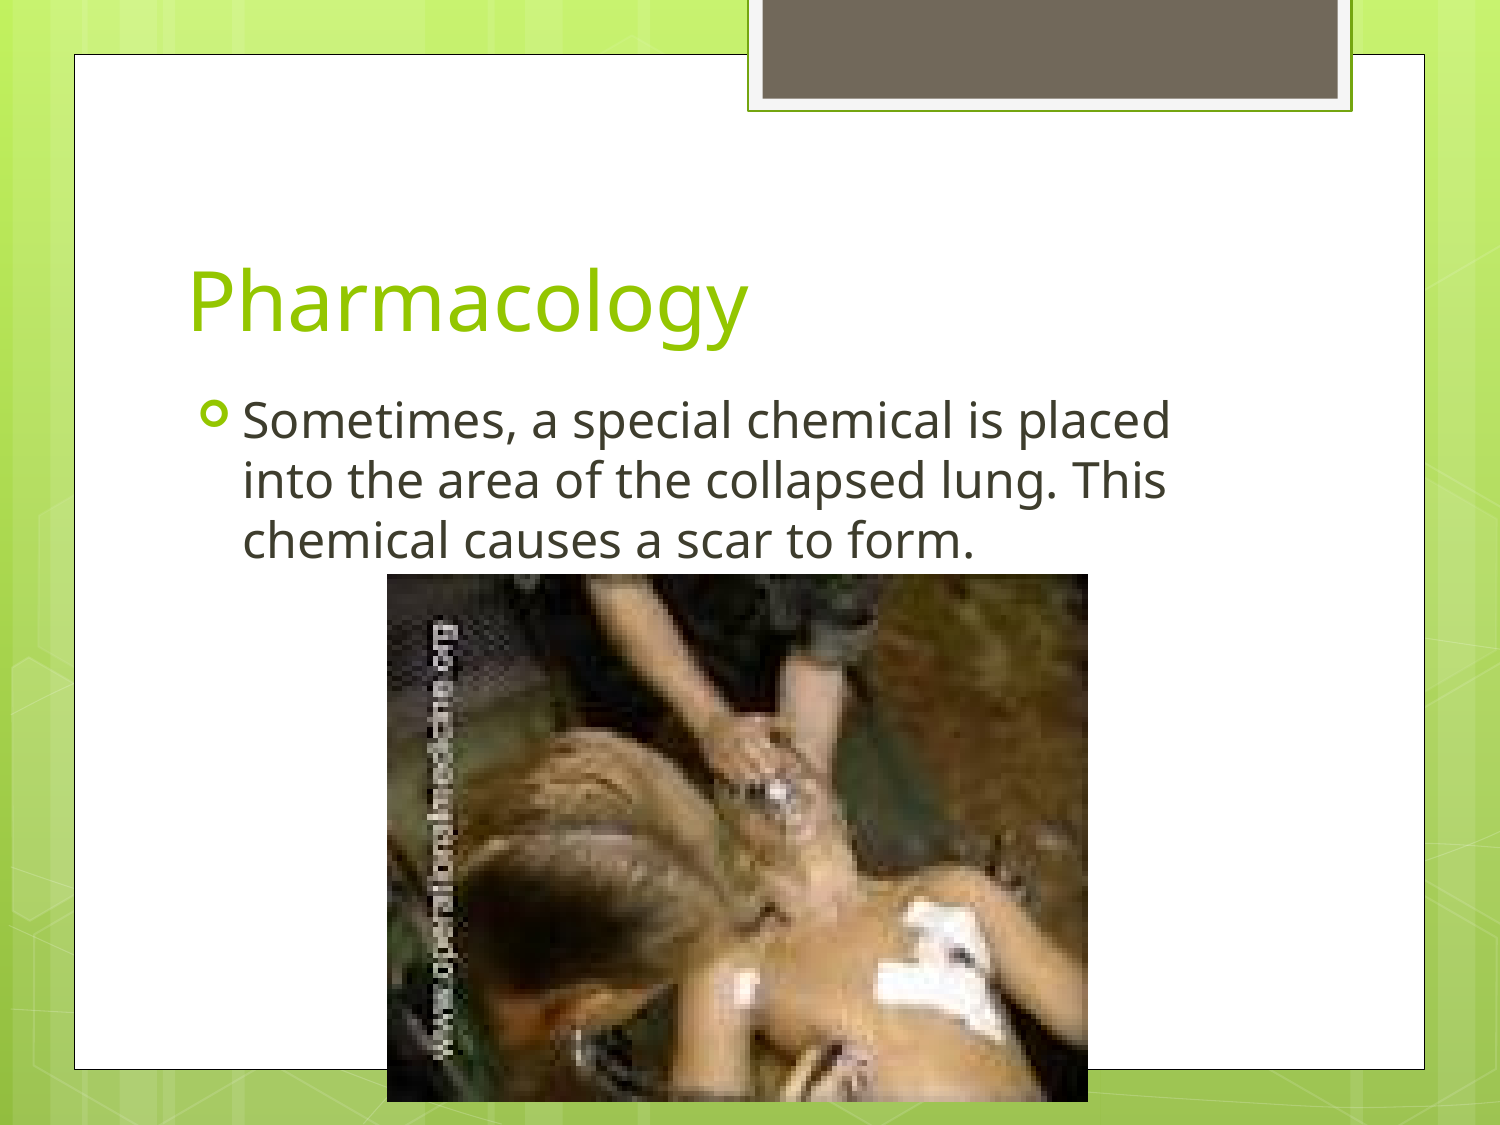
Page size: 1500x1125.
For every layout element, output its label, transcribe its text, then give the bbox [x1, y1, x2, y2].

picture [387, 574, 1088, 1102]
title Pharmacology [171, 168, 1324, 357]
list Sometimes, a special chemical is placed into the area of the collapsed lung. This chemical causes a scar to form. [171, 381, 1283, 957]
